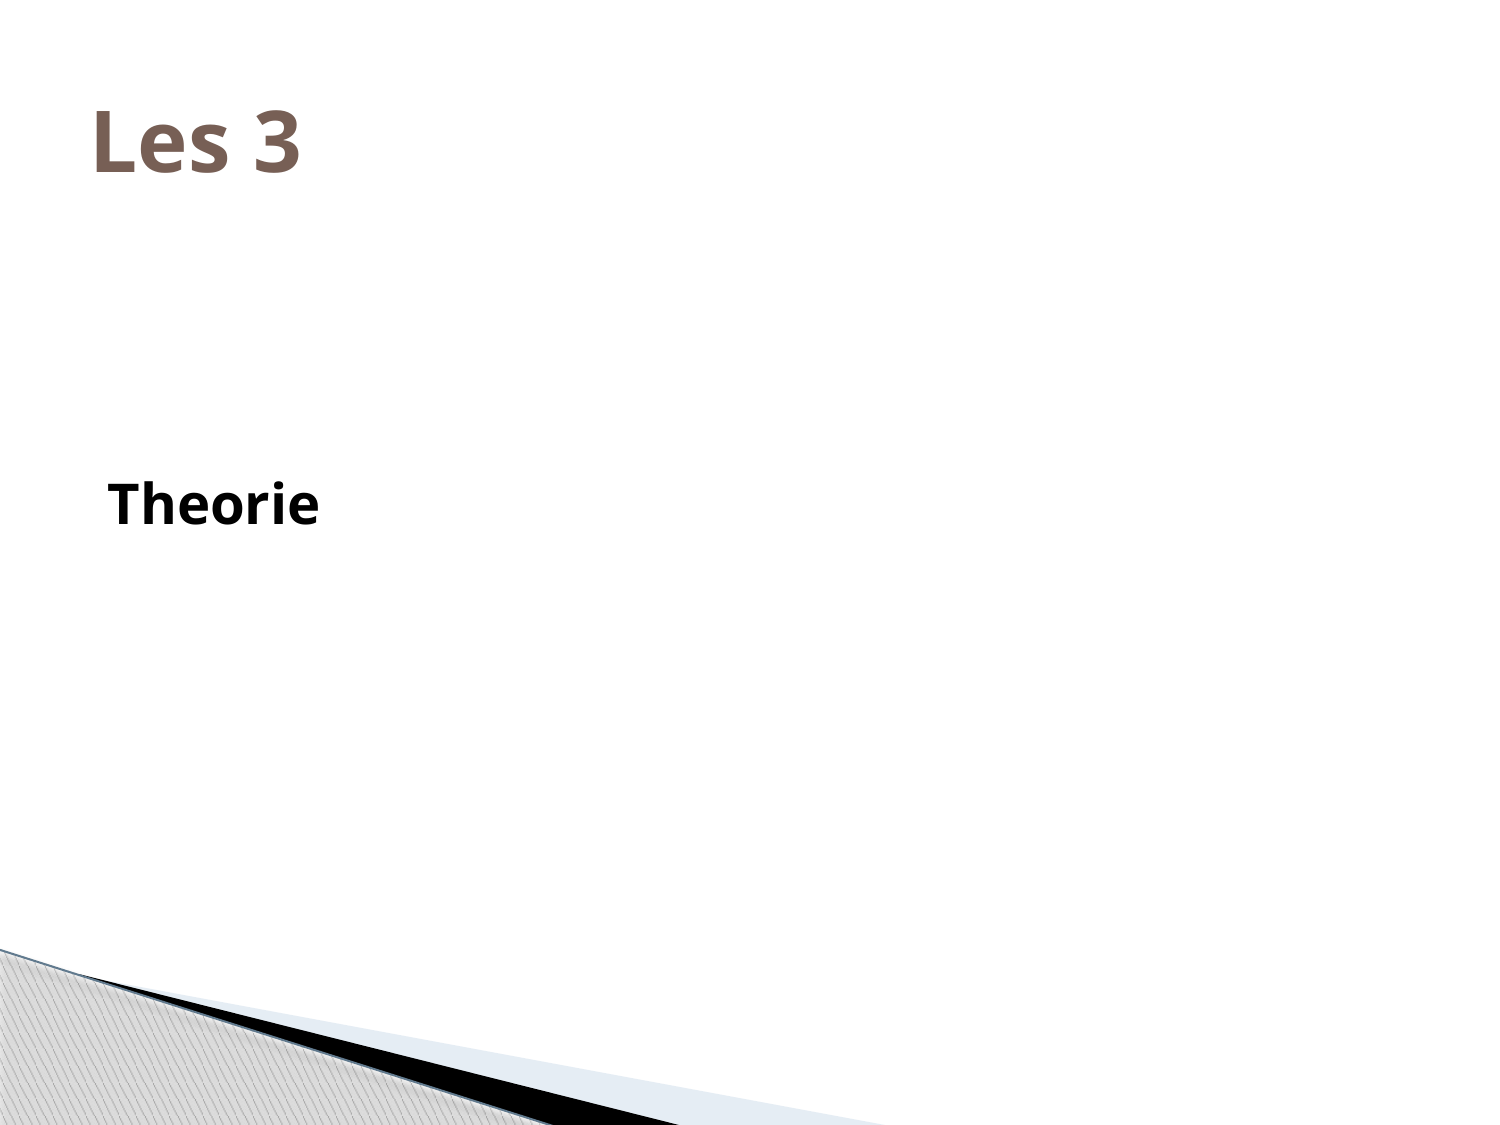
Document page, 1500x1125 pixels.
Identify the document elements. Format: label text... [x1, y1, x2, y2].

list Theorie [75, 385, 1425, 986]
title Les 3 [75, 45, 1425, 233]
